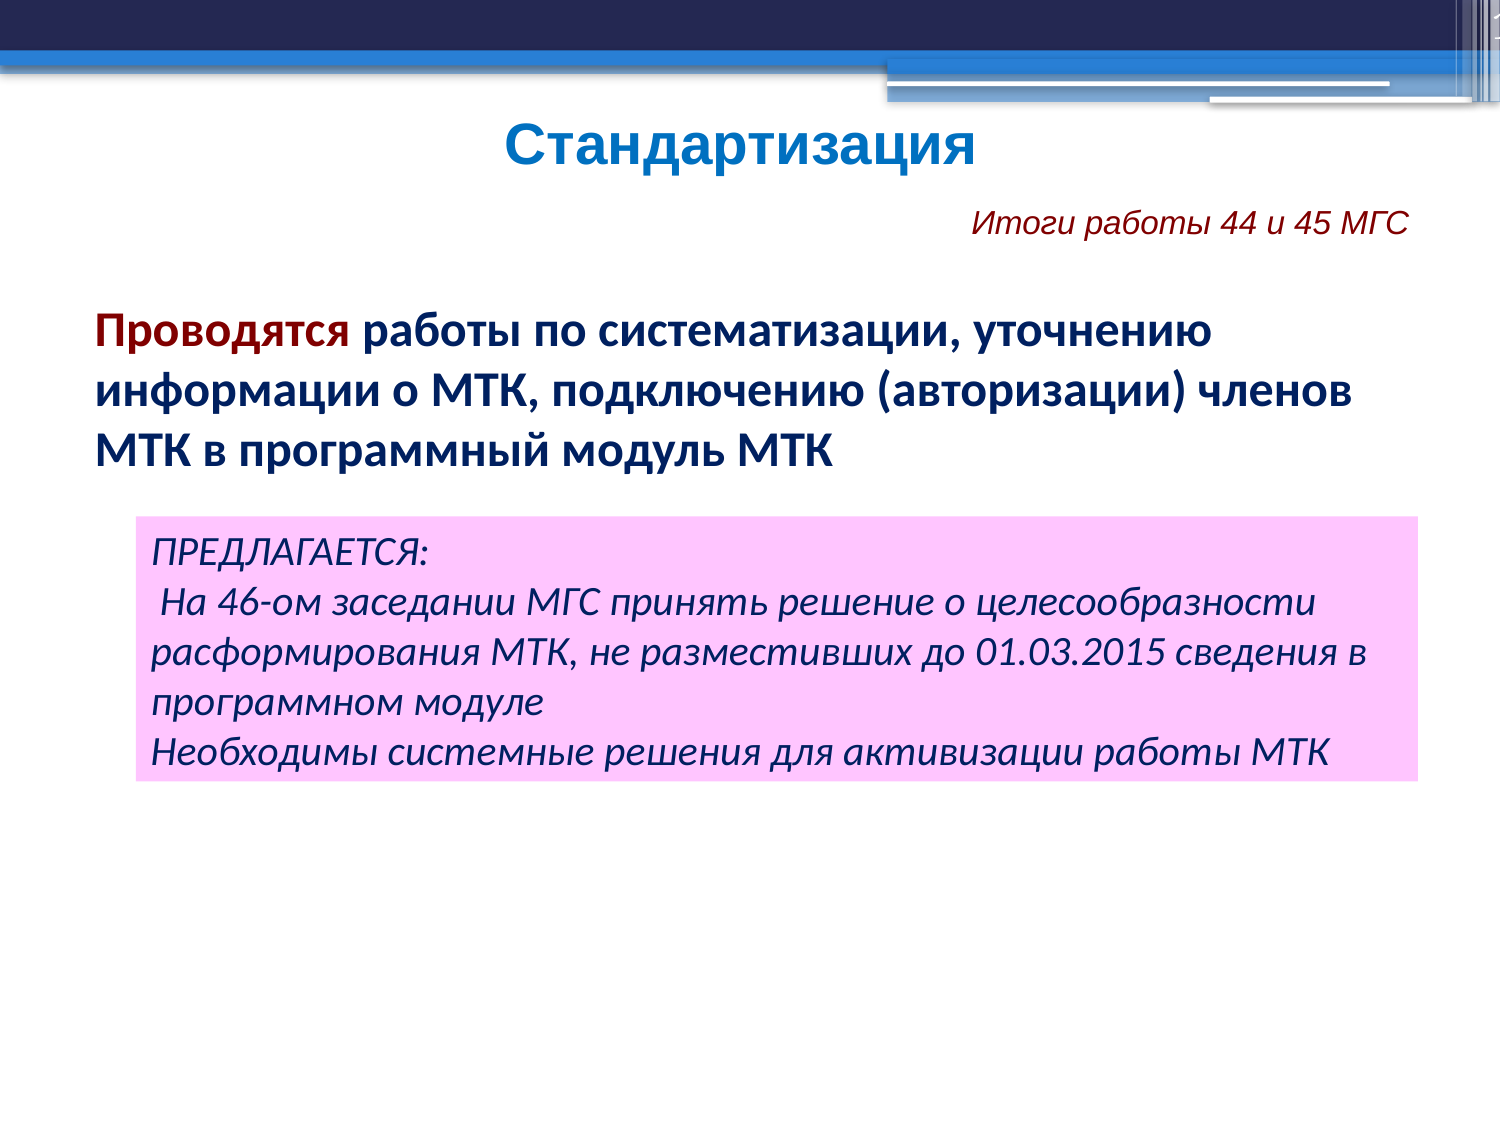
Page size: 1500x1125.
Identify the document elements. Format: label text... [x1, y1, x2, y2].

text_box Итоги работы 44 и 45 МГС [956, 193, 1435, 249]
text_box ПРЕДЛАГАЕТСЯ: На 46-ом заседании МГС принять решение о целесообразности расформирования МТК, не разместивших до 01.03.2015 сведения в программном модуле Необходимы системные решения для активизации работы МТК [135, 516, 1418, 782]
text_box Проводятся работы по систематизации, уточнению информации о МТК, подключению (авторизации) членов МТК в программный модуль МТК [79, 302, 1403, 470]
text_box Стандартизация [63, 92, 1419, 189]
text_box 13 [1332, 0, 1500, 61]
